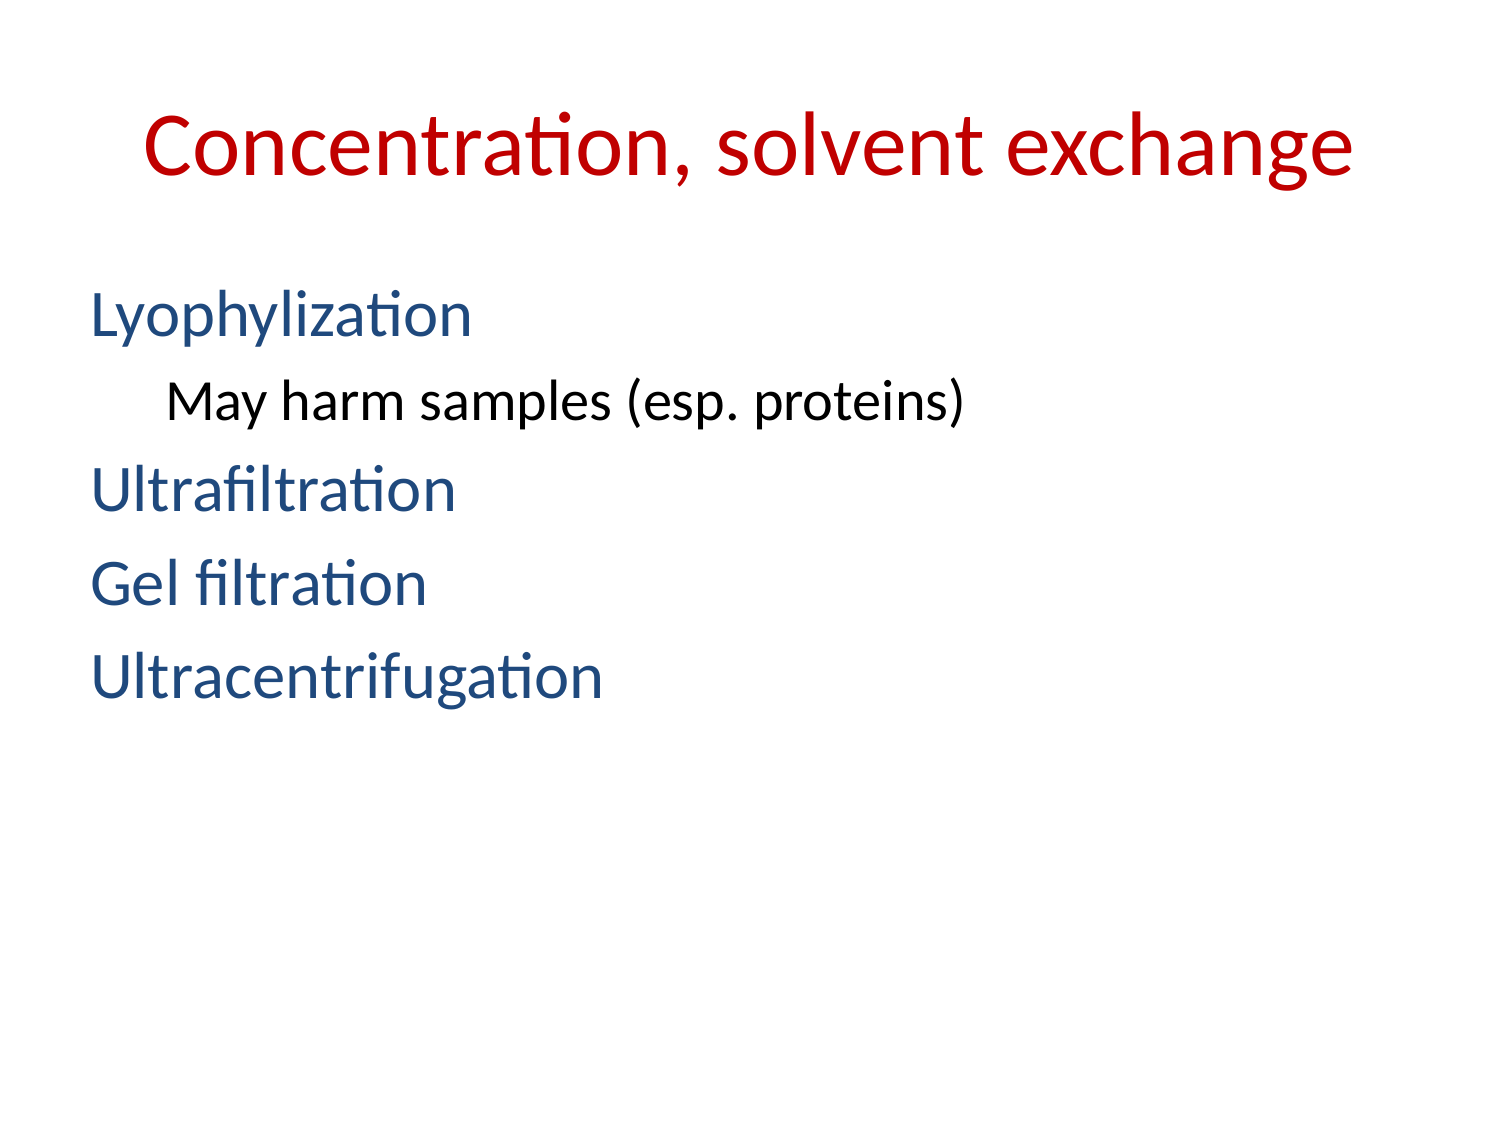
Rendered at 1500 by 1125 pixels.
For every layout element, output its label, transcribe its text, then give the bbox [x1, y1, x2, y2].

list Lyophylization May harm samples (esp. proteins) Ultrafiltration Gel filtration Ultracentrifugation [75, 262, 1425, 1005]
title Concentration, solvent exchange [75, 45, 1425, 233]
